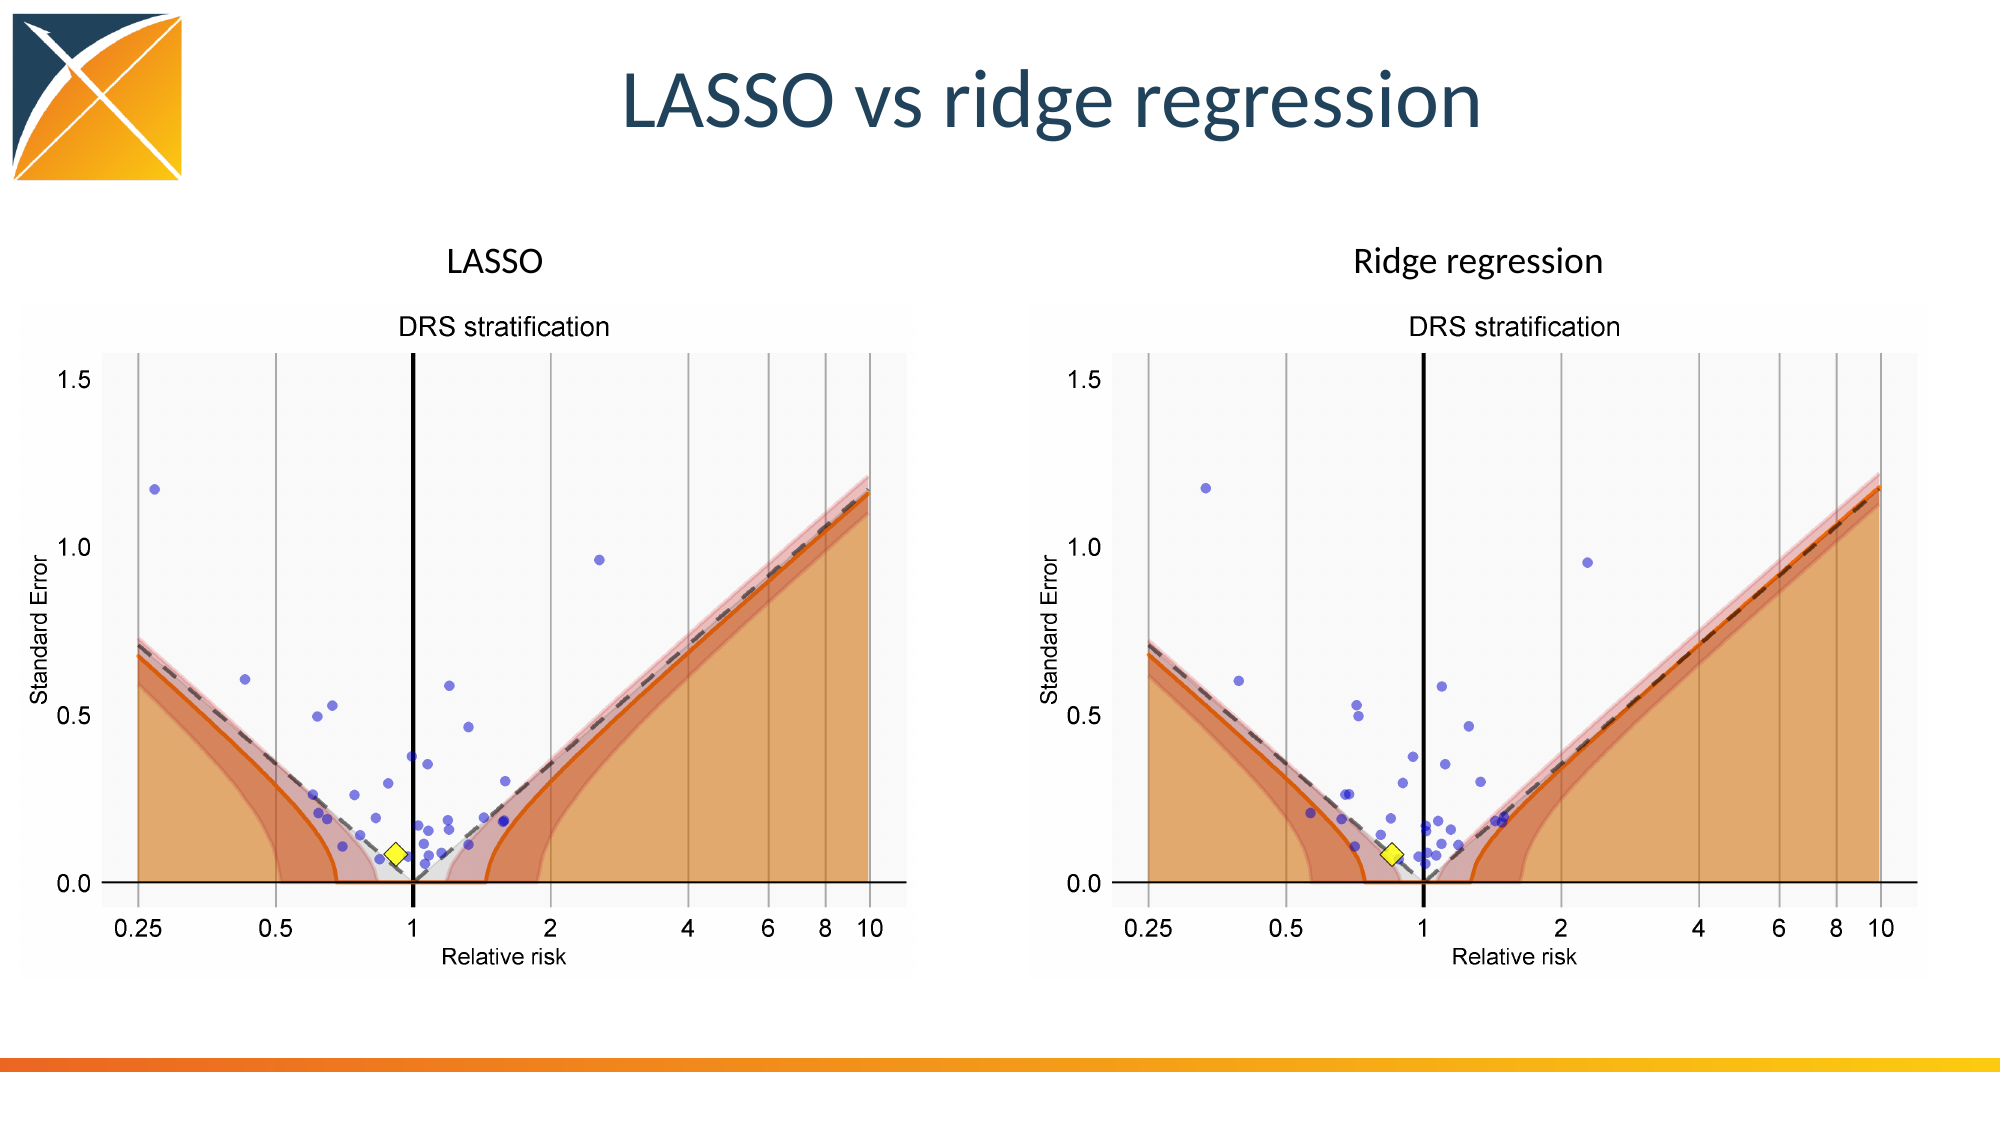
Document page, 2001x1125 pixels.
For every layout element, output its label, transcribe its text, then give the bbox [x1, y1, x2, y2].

picture [17, 304, 919, 981]
text_box Ridge regression [1338, 228, 1620, 289]
picture [0, 0, 206, 200]
title LASSO vs ridge regression [205, 24, 1900, 163]
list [1028, 304, 1930, 981]
text_box LASSO [431, 228, 559, 289]
